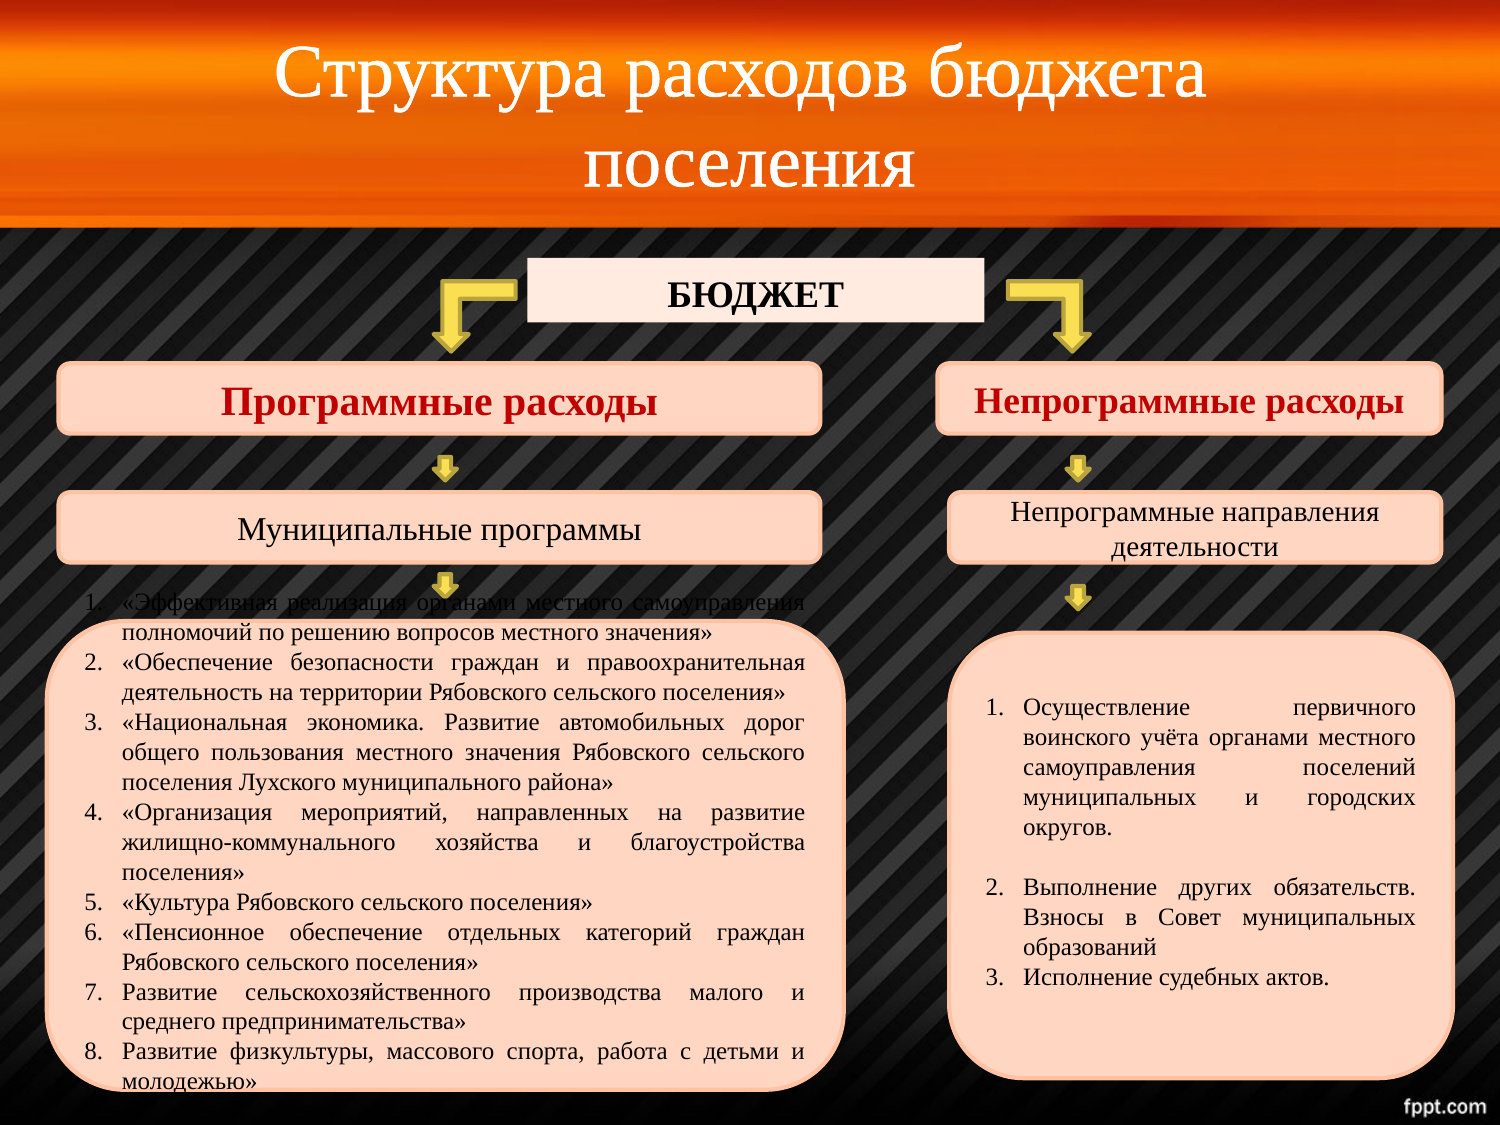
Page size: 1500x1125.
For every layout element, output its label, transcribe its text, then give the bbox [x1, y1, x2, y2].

title Структура расходов бюджета поселения [74, 23, 1426, 200]
text_box «Эффективная реализация органами местного самоуправления полномочий по решению вопросов местного значения» «Обеспечение безопасности граждан и правоохранительная деятельность на территории Рябовского сельского поселения» «Национальная экономика. Развитие автомобильных дорог общего пользования местного значения Рябовского сельского поселения Лухского муниципального района» «Организация мероприятий, направленных на развитие жилищно-коммунального хозяйства и благоустройства поселения» «Культура Рябовского сельского поселения» «Пенсионное обеспечение отдельных категорий граждан Рябовского сельского поселения» Развитие сельскохозяйственного производства малого и среднего предпринимательства» Развитие физкультуры, массового спорта, работа с детьми и молодежью» [44, 618, 846, 1092]
text_box [431, 279, 518, 354]
text_box Программные расходы [56, 361, 823, 436]
text_box [1005, 279, 1092, 354]
text_box [431, 572, 459, 600]
text_box [1064, 583, 1092, 612]
list БЮДЖЕТ [527, 257, 985, 323]
picture [0, 0, 1500, 1125]
text_box Непрограммные направления деятельности [946, 490, 1444, 565]
text_box Осуществление первичного воинского учёта органами местного самоуправления поселений муниципальных и городских округов. Выполнение других обязательств. Взносы в Совет муниципальных образований Исполнение судебных актов. [947, 630, 1456, 1081]
text_box [431, 454, 459, 483]
text_box Непрограммные расходы [935, 361, 1444, 436]
list Программные [74, 356, 1419, 1006]
text_box Муниципальные программы [56, 490, 823, 565]
text_box [1064, 454, 1092, 483]
